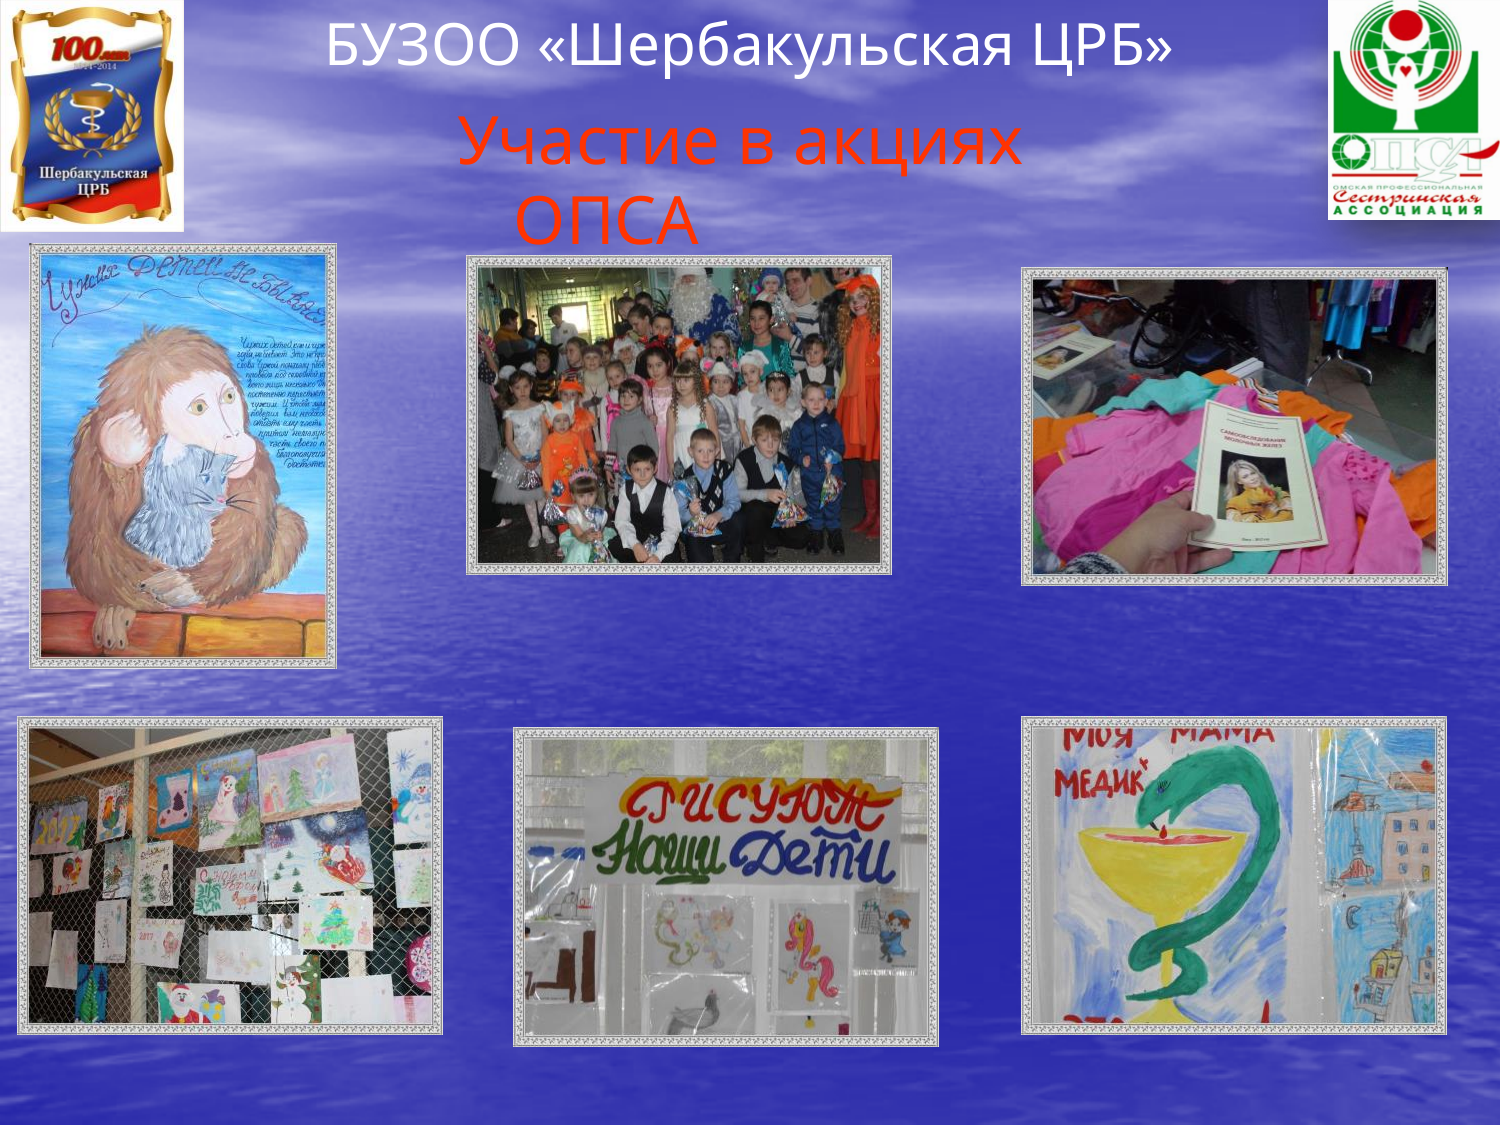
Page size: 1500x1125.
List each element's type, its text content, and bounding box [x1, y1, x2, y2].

text_box Участие в акциях ОПСА [442, 90, 1129, 265]
picture [1021, 715, 1448, 1036]
picture [29, 243, 337, 669]
picture [466, 255, 892, 575]
picture [17, 715, 444, 1036]
picture [1328, 0, 1500, 221]
picture [0, 0, 184, 232]
picture [1021, 266, 1448, 587]
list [513, 727, 940, 1048]
text_box БУЗОО «Шербакульская ЦРБ» [244, 0, 1256, 85]
